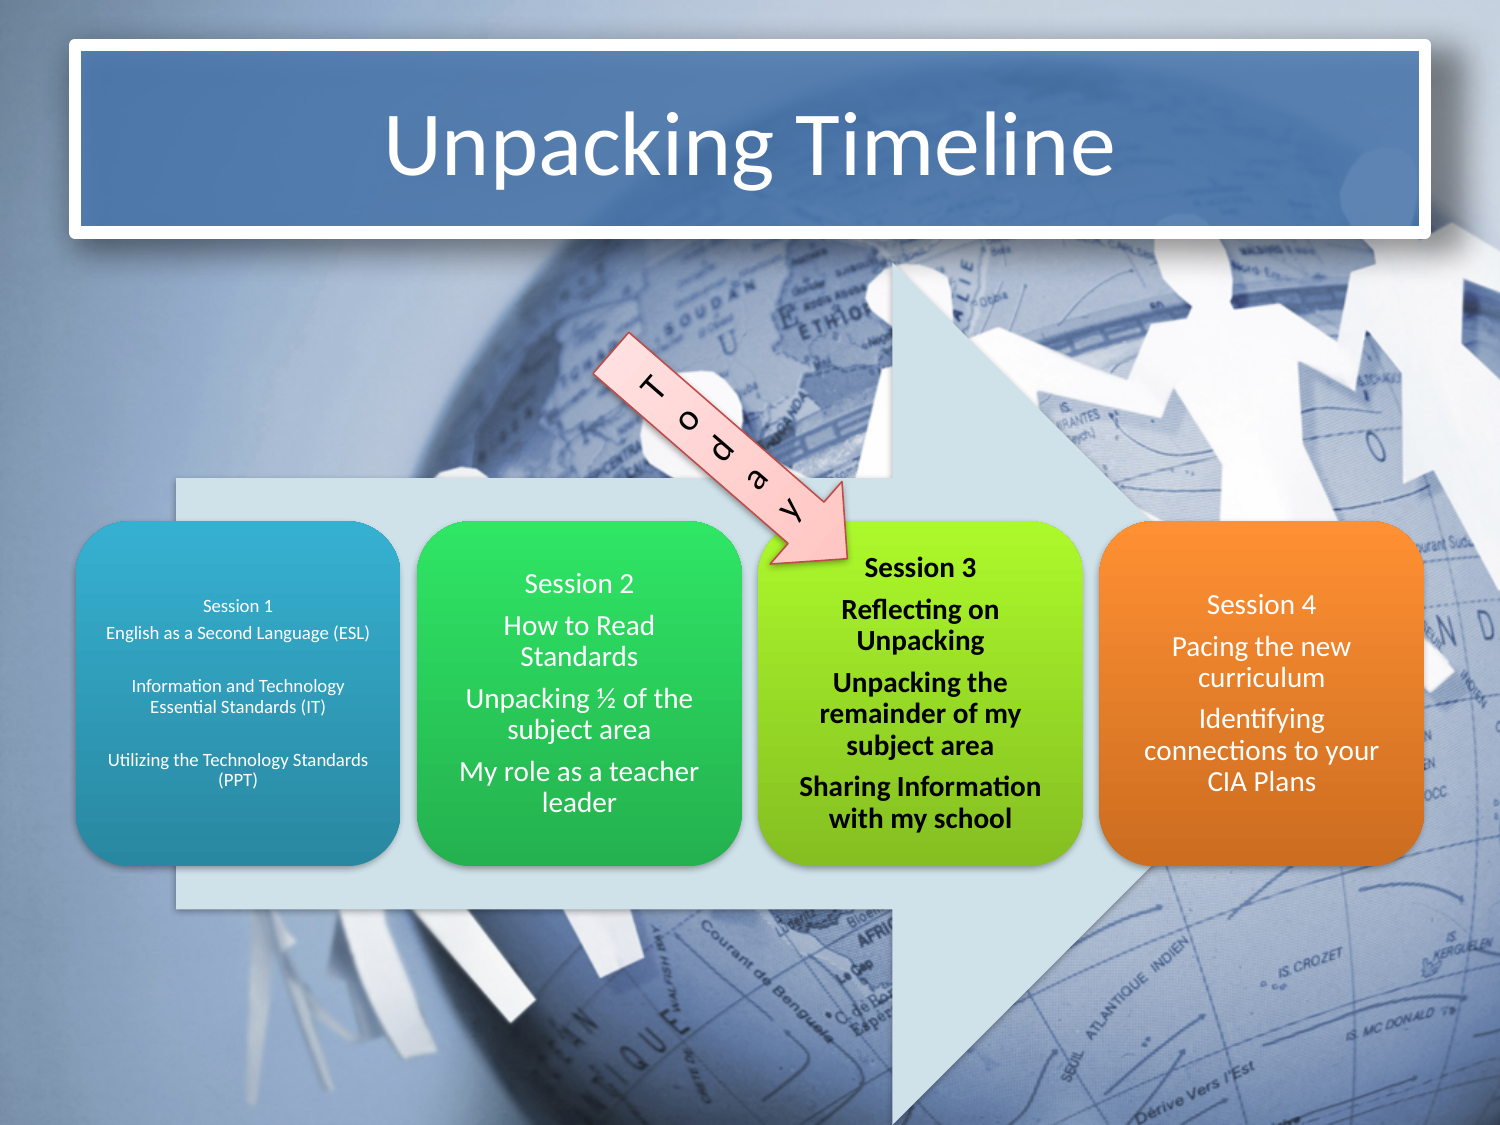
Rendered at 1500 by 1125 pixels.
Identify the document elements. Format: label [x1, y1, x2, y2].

picture [0, 0, 1500, 1125]
list [74, 262, 1426, 1125]
